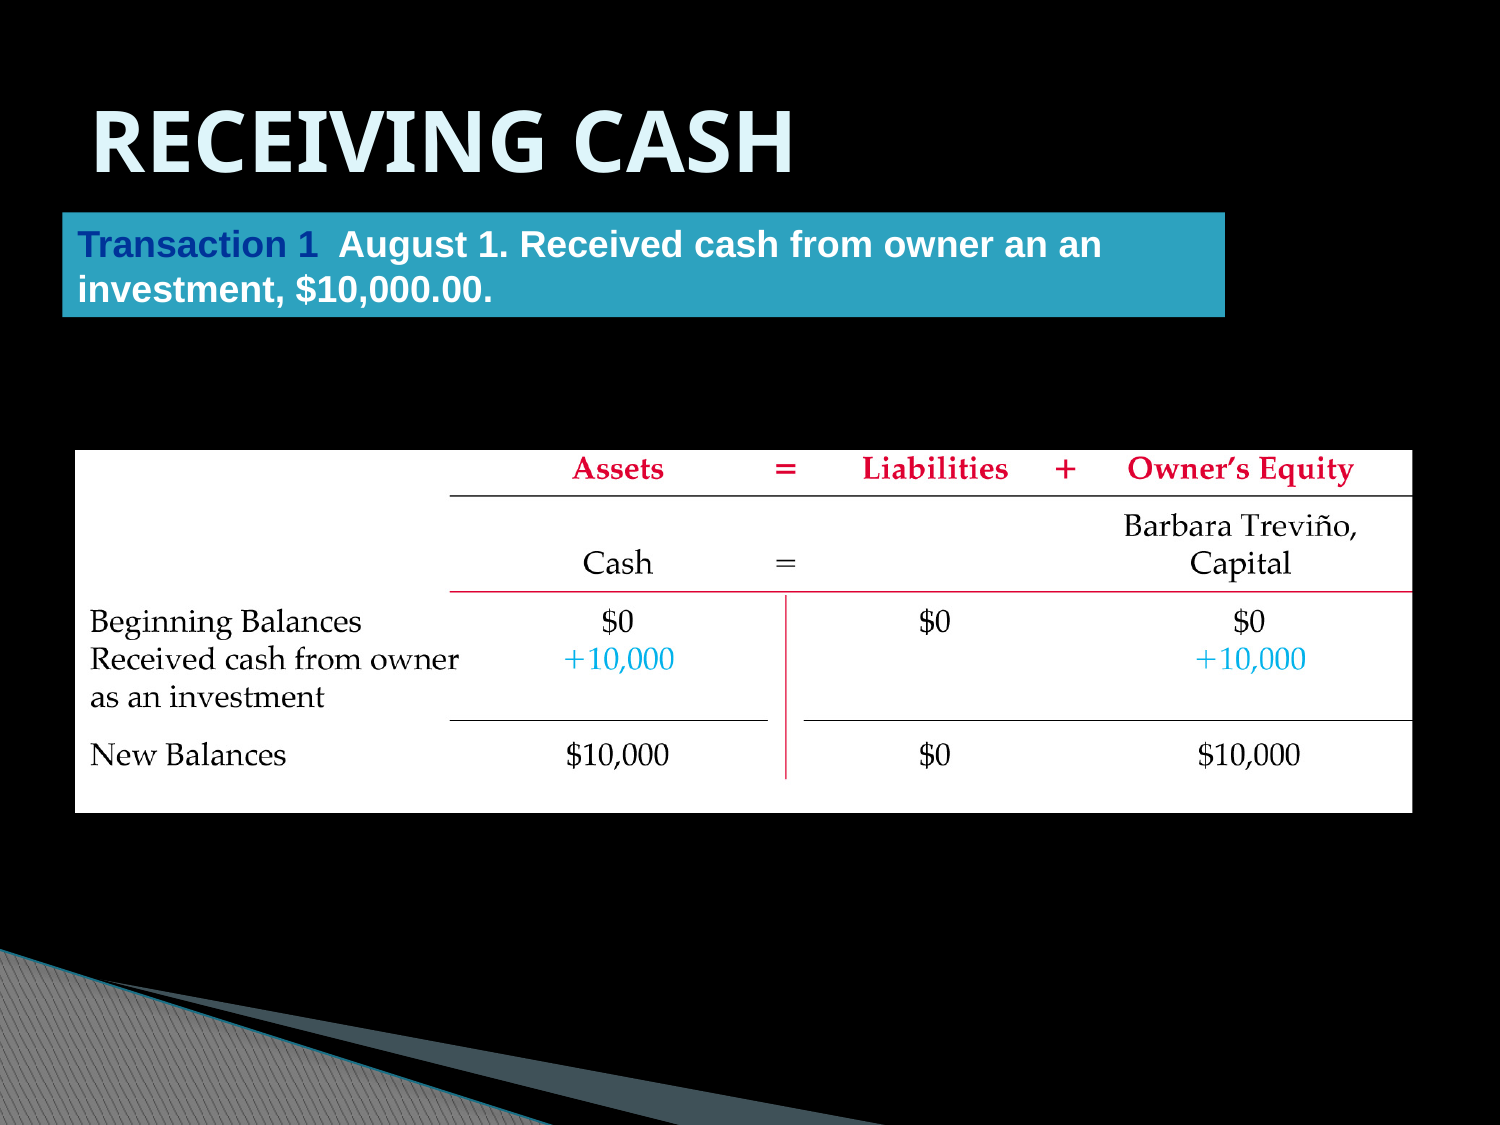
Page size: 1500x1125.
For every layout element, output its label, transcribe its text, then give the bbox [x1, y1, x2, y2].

picture [0, 952, 543, 1125]
text_box Transaction 1 August 1. Received cash from owner an an investment, $10,000.00. [62, 212, 1225, 318]
title RECEIVING CASH [75, 45, 1425, 233]
picture [74, 449, 1413, 813]
